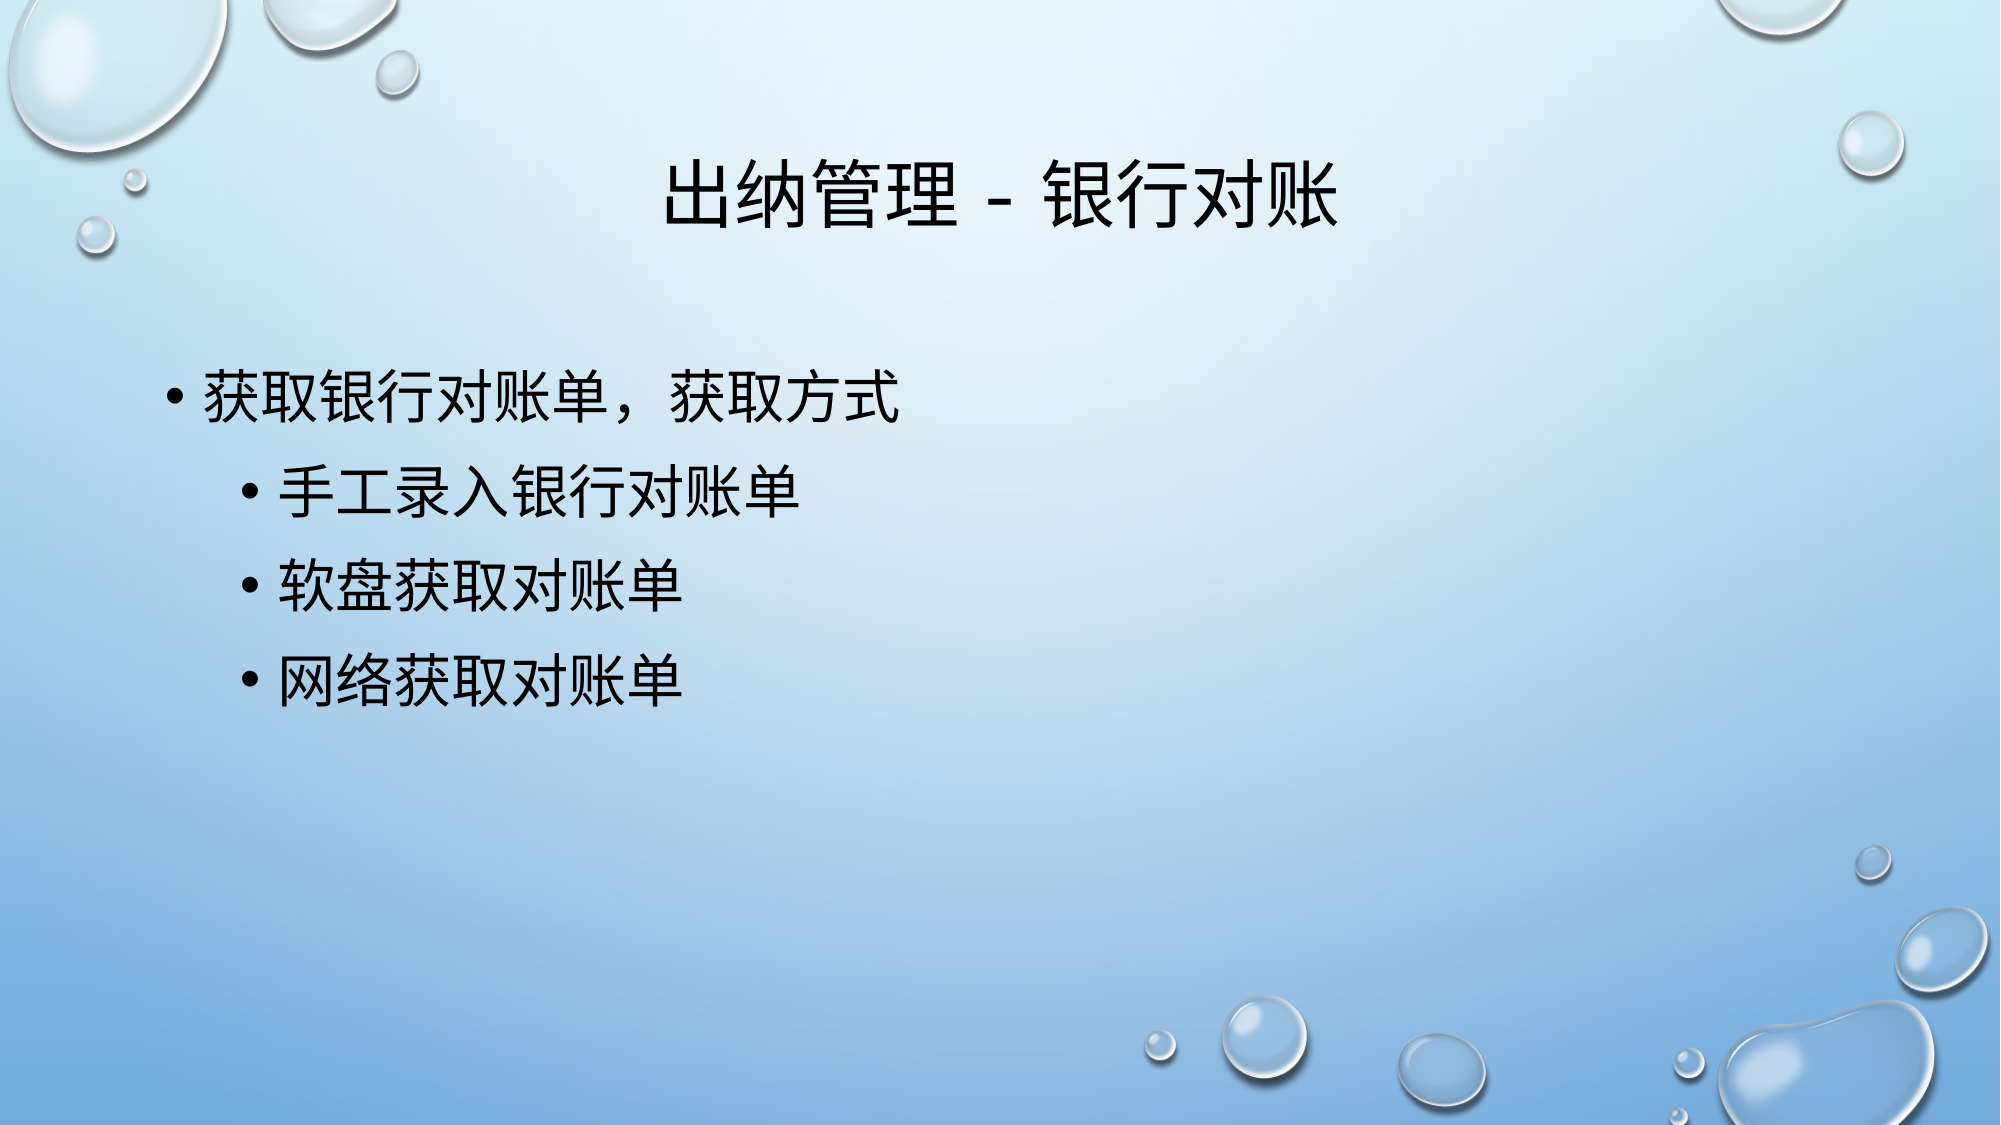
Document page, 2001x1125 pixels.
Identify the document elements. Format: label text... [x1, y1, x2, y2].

list 获取银行对账单，获取方式 手工录入银行对账单 软盘获取对账单 网络获取对账单 [149, 339, 1850, 966]
title 出纳管理-银行对账 [149, 67, 1851, 329]
picture [0, 0, 2000, 1125]
